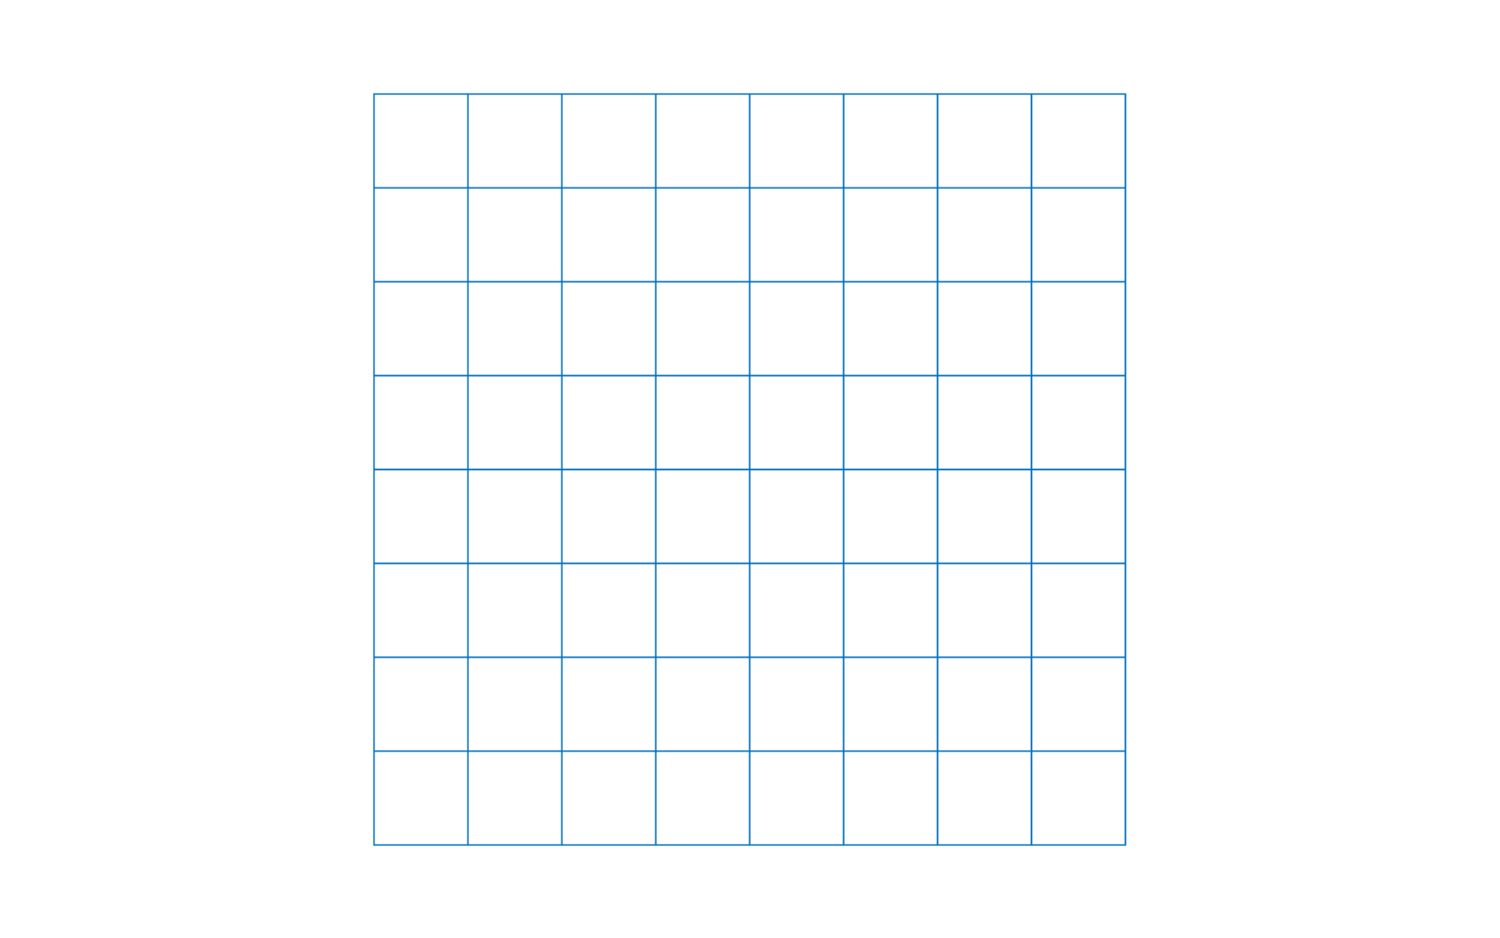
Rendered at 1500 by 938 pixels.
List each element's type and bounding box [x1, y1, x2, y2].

picture [361, 81, 1139, 857]
